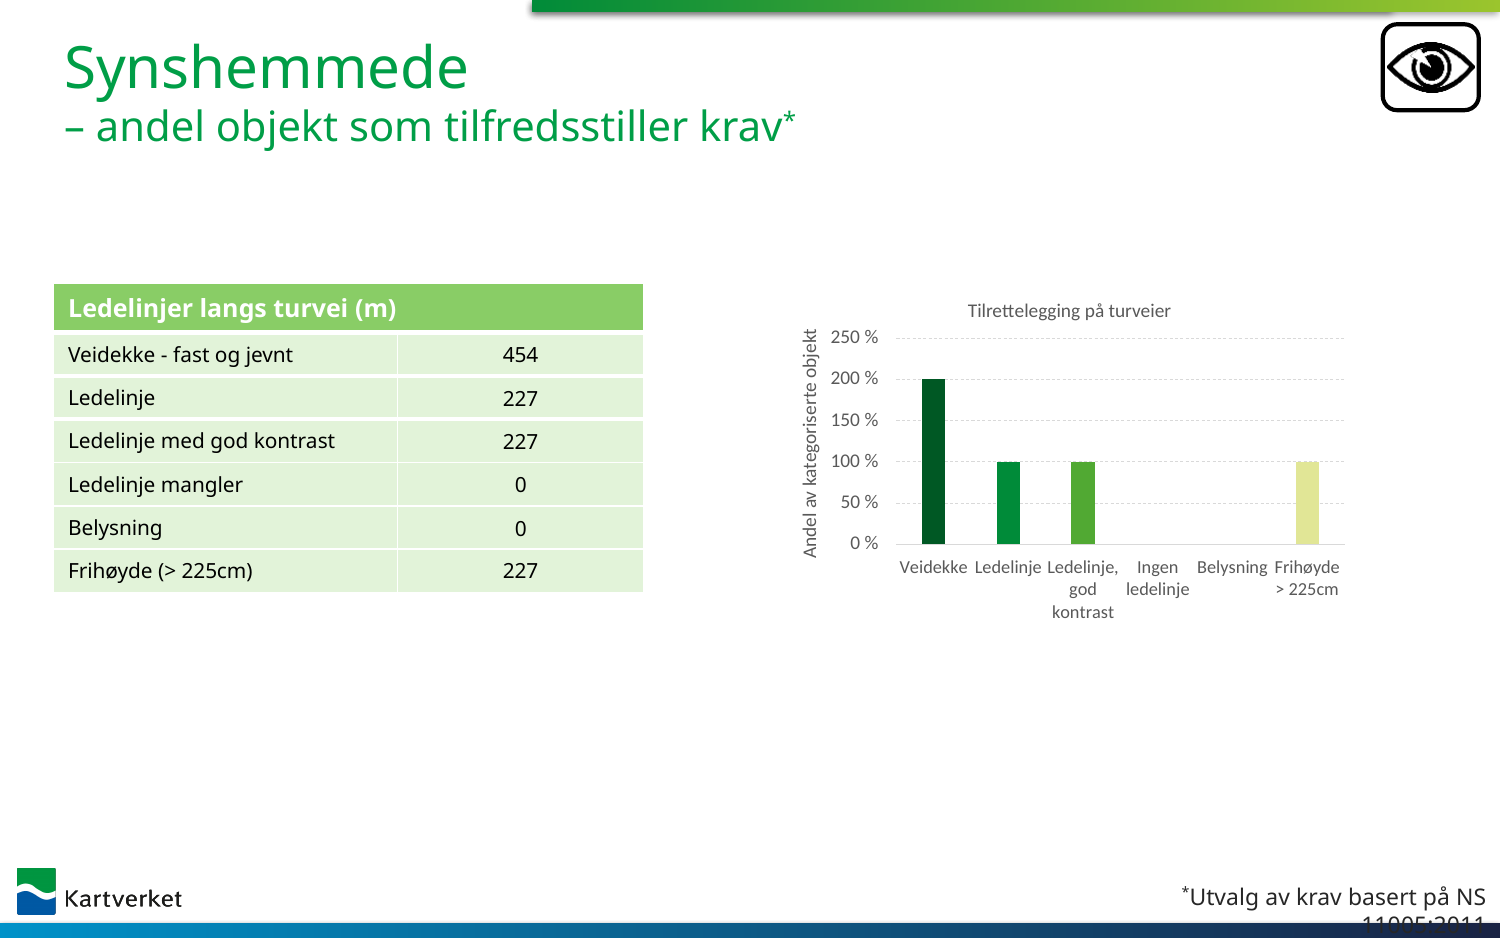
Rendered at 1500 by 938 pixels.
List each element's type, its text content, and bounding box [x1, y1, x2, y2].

table_cell 0 [398, 507, 643, 548]
table_header Ledelinjer langs turvei (m) [54, 284, 643, 330]
text_box Synshemmede – andel objekt som tilfredsstiller krav* [49, 24, 1431, 158]
table_cell 227 [398, 378, 643, 417]
table_cell Frihøyde (> 225cm) [54, 550, 397, 592]
table_cell Ledelinje med god kontrast [54, 421, 397, 462]
table_cell 227 [398, 550, 643, 592]
table_cell 454 [398, 335, 643, 374]
table_cell 0 [398, 463, 643, 505]
table_cell Ledelinje mangler [54, 463, 397, 505]
table_cell Veidekke - fast og jevnt [54, 335, 397, 374]
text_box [1382, 24, 1480, 111]
picture [791, 291, 1348, 630]
table_cell 227 [398, 421, 643, 462]
table_cell Belysning [54, 507, 397, 548]
table_cell Ledelinje [54, 378, 397, 417]
text_box *Utvalg av krav basert på NS 11005:2011 [1068, 873, 1500, 938]
